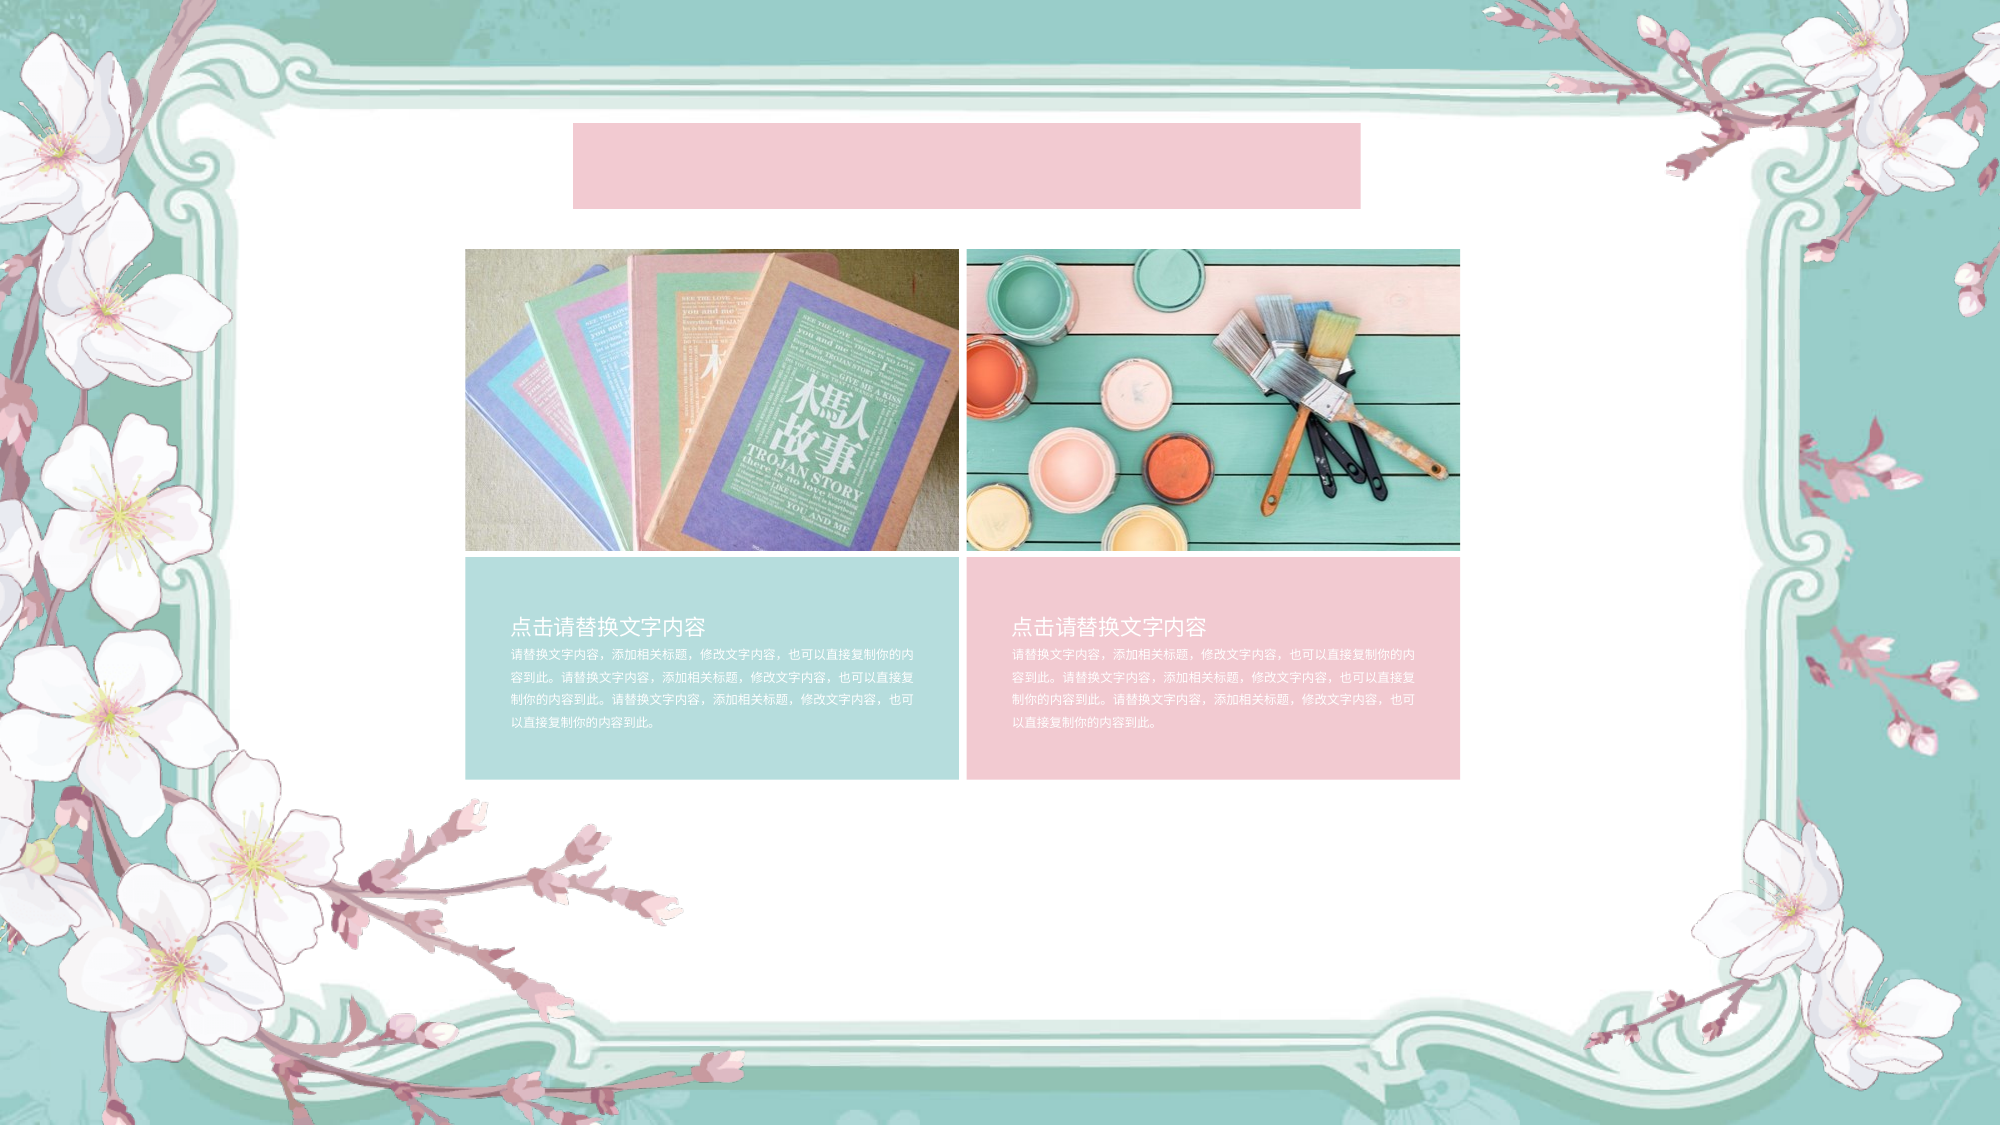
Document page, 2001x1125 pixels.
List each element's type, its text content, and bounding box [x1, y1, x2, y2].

text_box [464, 248, 960, 552]
text_box [464, 556, 960, 781]
text_box 点击请替换文字内容 请替换文字内容，添加相关标题，修改文字内容，也可以直接复制你的内容到此。请替换文字内容，添加相关标题，修改文字内容，也可以直接复制你的内容到此。请替换文字内容，添加相关标题，修改文字内容，也可以直接复制你的内容到此。 [1011, 613, 1415, 730]
text_box [966, 248, 1461, 552]
picture [0, 0, 2000, 1125]
text_box 点击请替换文字内容 请替换文字内容，添加相关标题，修改文字内容，也可以直接复制你的内容到此。请替换文字内容，添加相关标题，修改文字内容，也可以直接复制你的内容到此。请替换文字内容，添加相关标题，修改文字内容，也可以直接复制你的内容到此。 [510, 613, 914, 730]
text_box [966, 556, 1461, 781]
